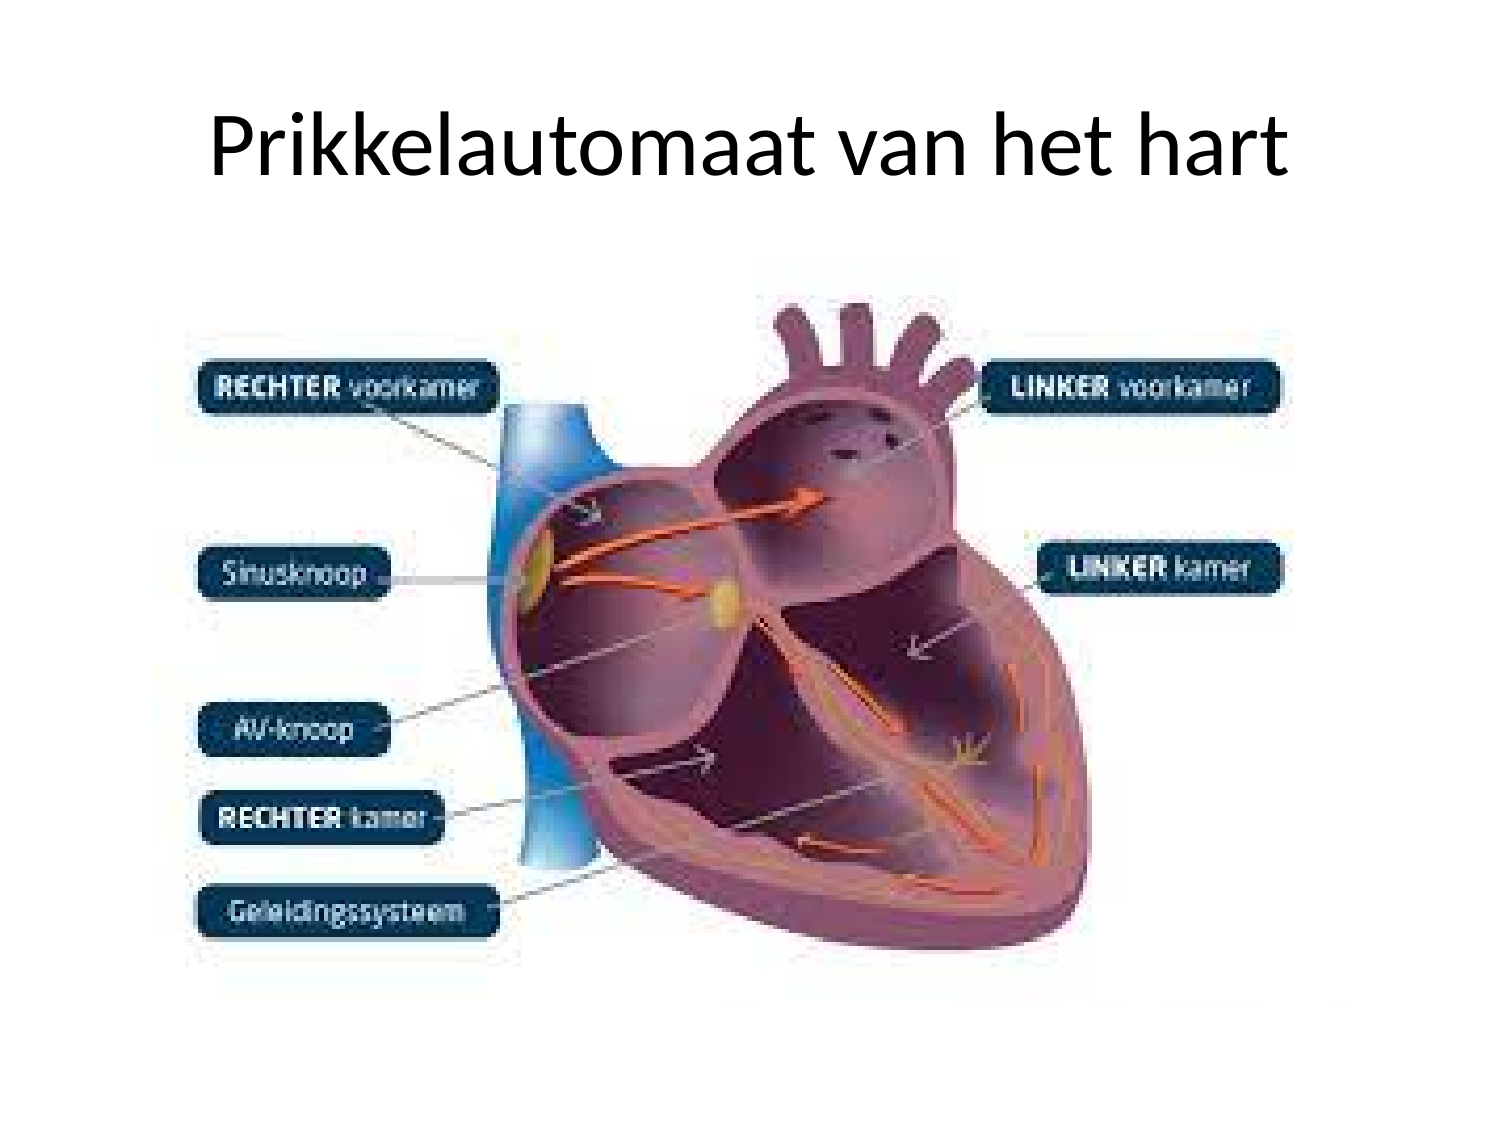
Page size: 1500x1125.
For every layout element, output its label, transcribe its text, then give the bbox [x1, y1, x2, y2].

title Prikkelautomaat van het hart [75, 45, 1425, 233]
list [151, 262, 1348, 1006]
